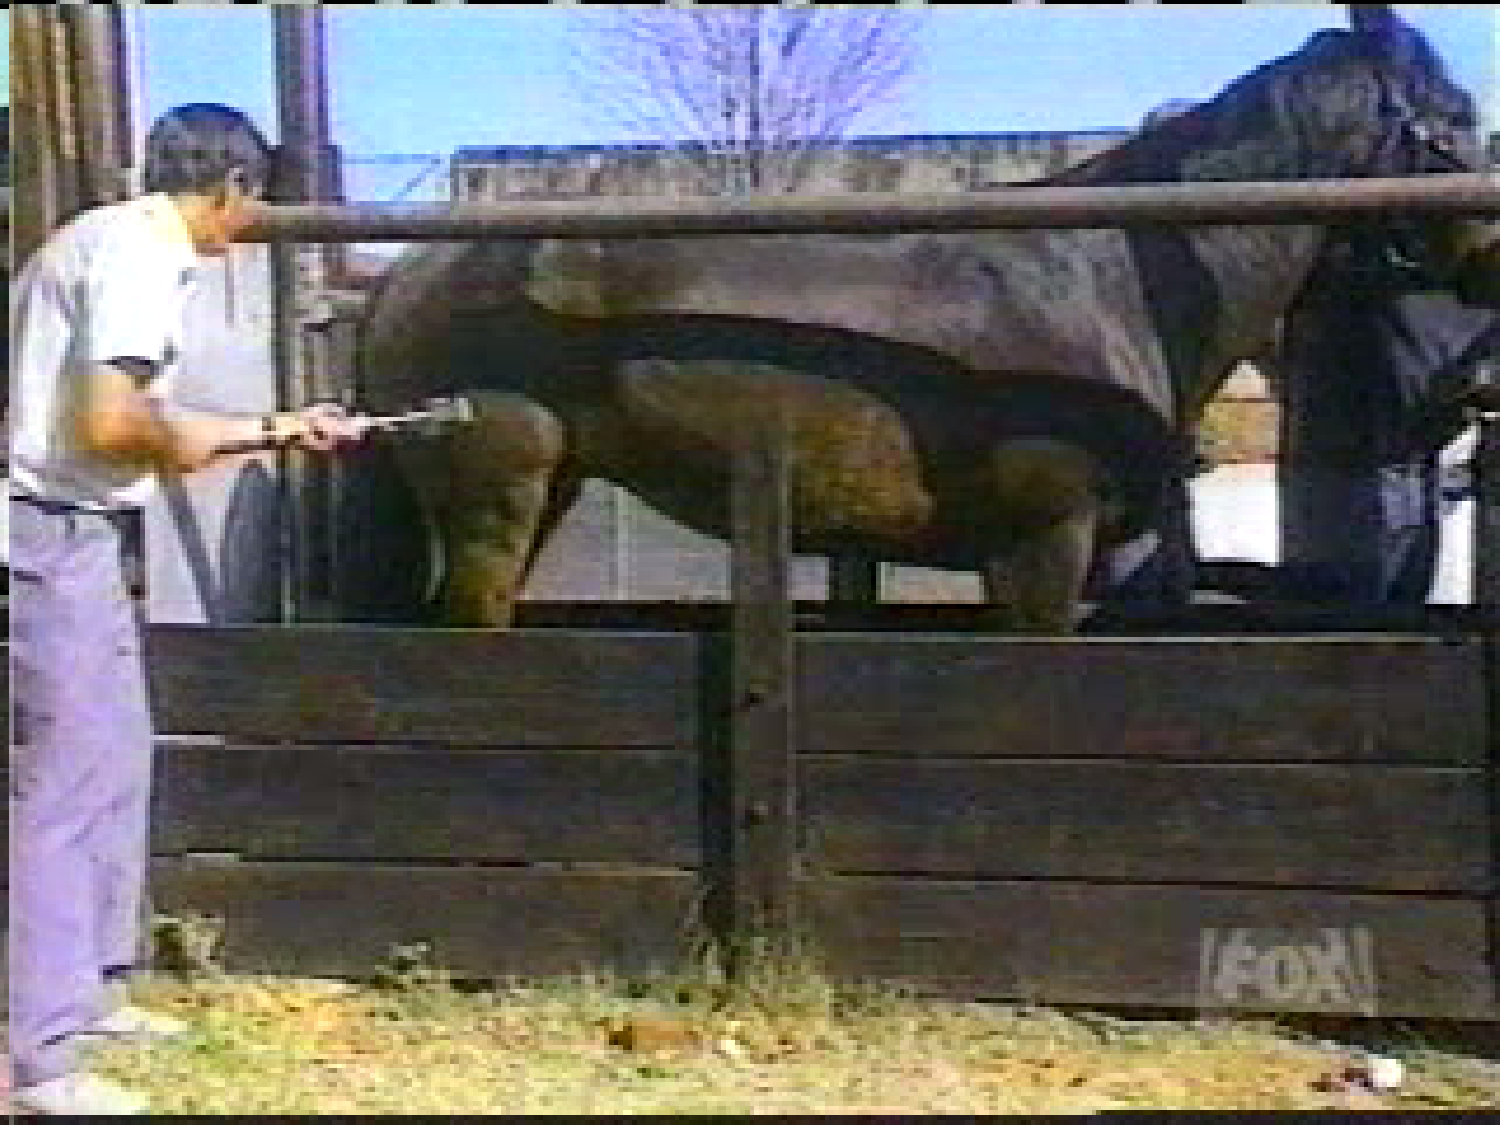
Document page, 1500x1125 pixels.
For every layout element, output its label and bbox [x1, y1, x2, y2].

list [0, 0, 1500, 1125]
